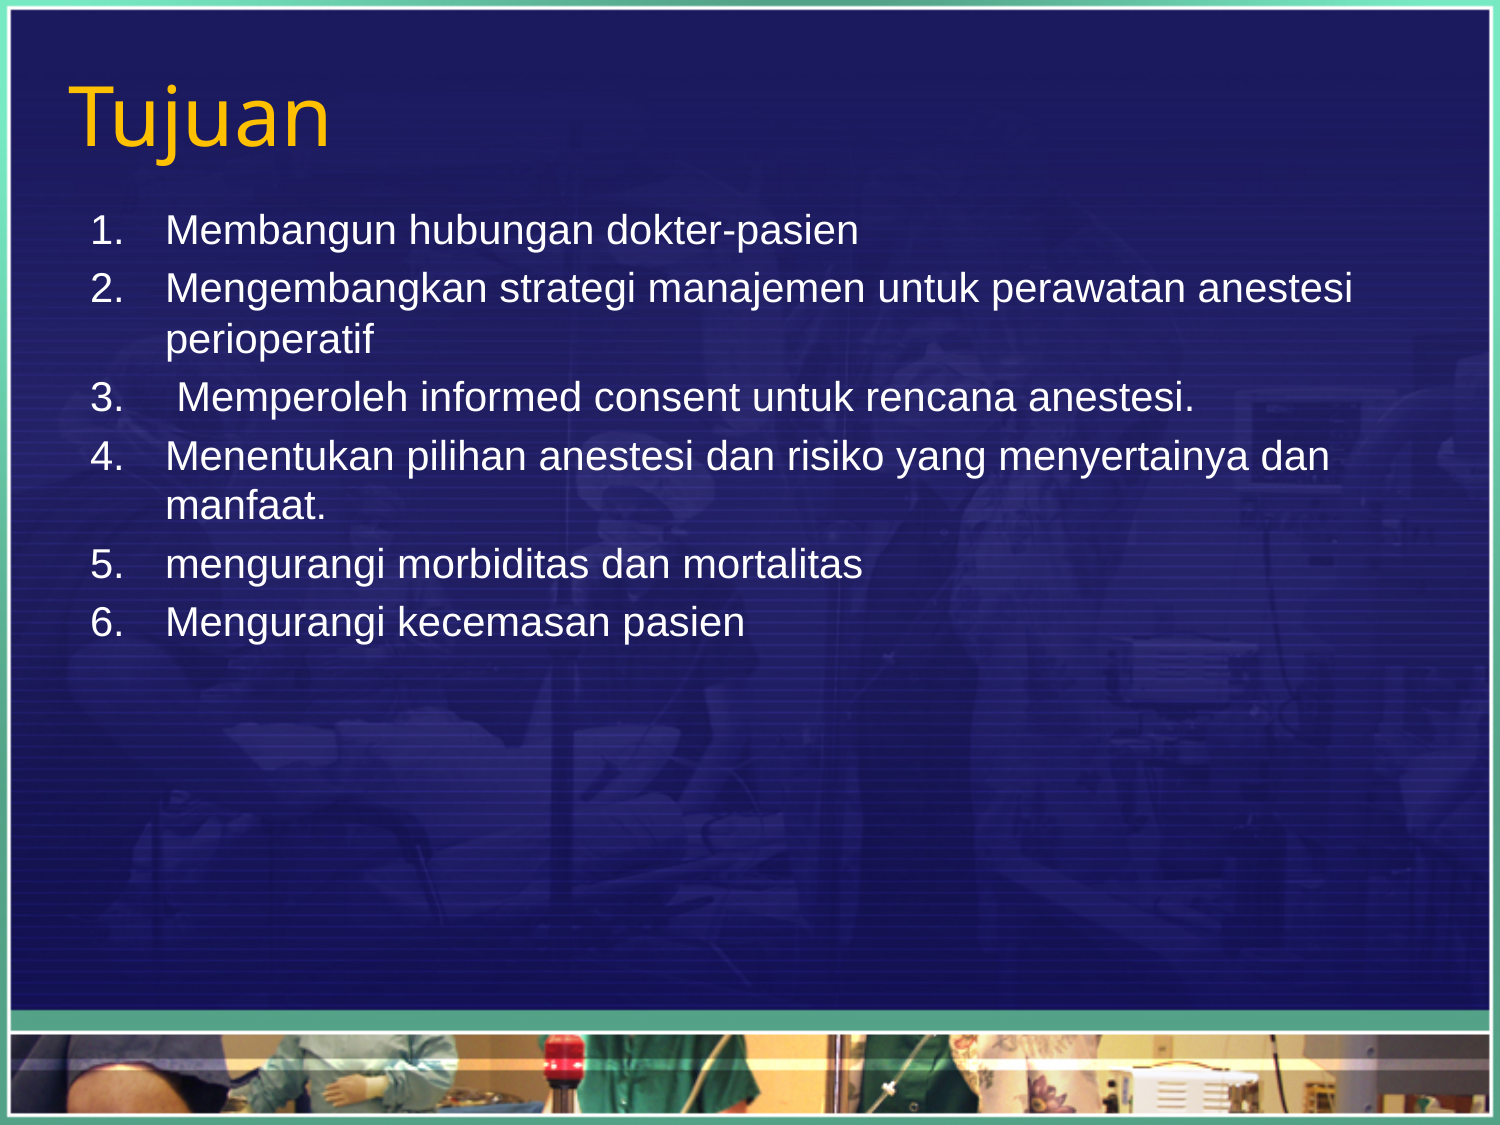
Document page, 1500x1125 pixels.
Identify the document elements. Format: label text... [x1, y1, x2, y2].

title Tujuan [53, 19, 1404, 207]
list Membangun hubungan dokter-pasien Mengembangkan strategi manajemen untuk perawatan anestesi perioperatif Memperoleh informed consent untuk rencana anestesi. Menentukan pilihan anestesi dan risiko yang menyertainya dan manfaat. mengurangi morbiditas dan mortalitas Mengurangi kecemasan pasien [75, 117, 1425, 903]
picture [0, 0, 1500, 1125]
